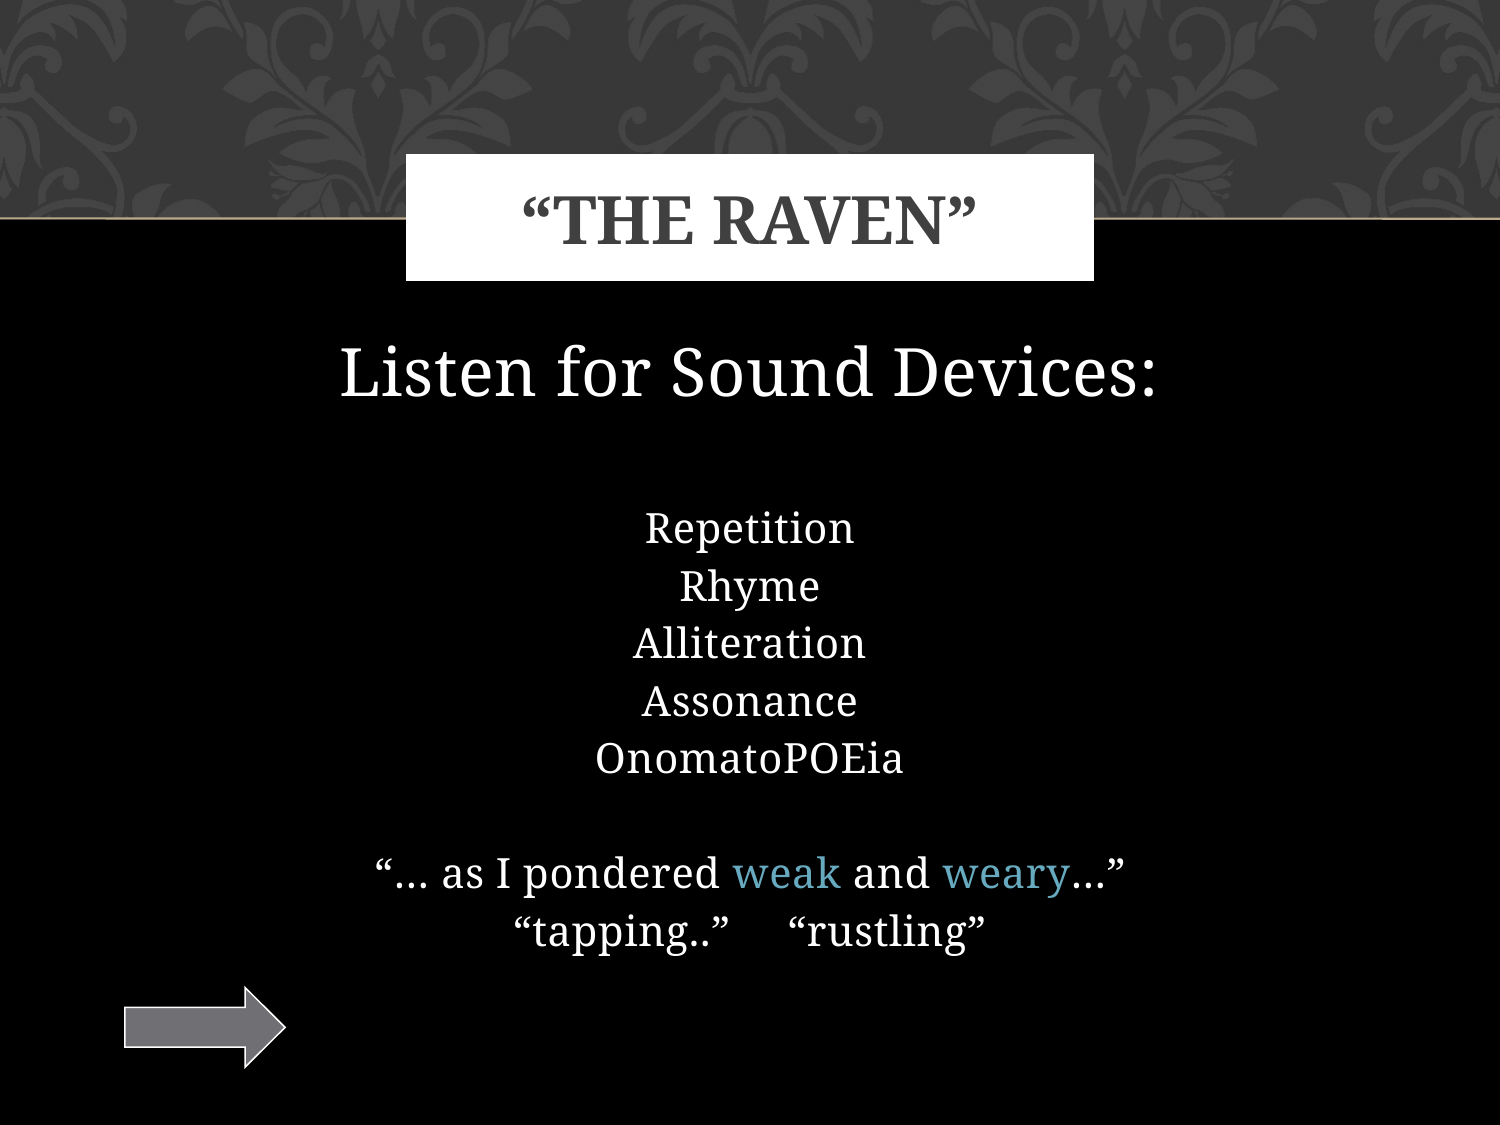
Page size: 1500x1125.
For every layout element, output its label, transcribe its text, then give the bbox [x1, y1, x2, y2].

list Listen for Sound Devices: Repetition Rhyme Alliteration Assonance OnomatoPOEia “… as I pondered weak and weary…” “tapping..” “rustling” [75, 331, 1425, 1007]
text_box [124, 987, 286, 1068]
title “THE RAVEN” [406, 154, 1094, 281]
